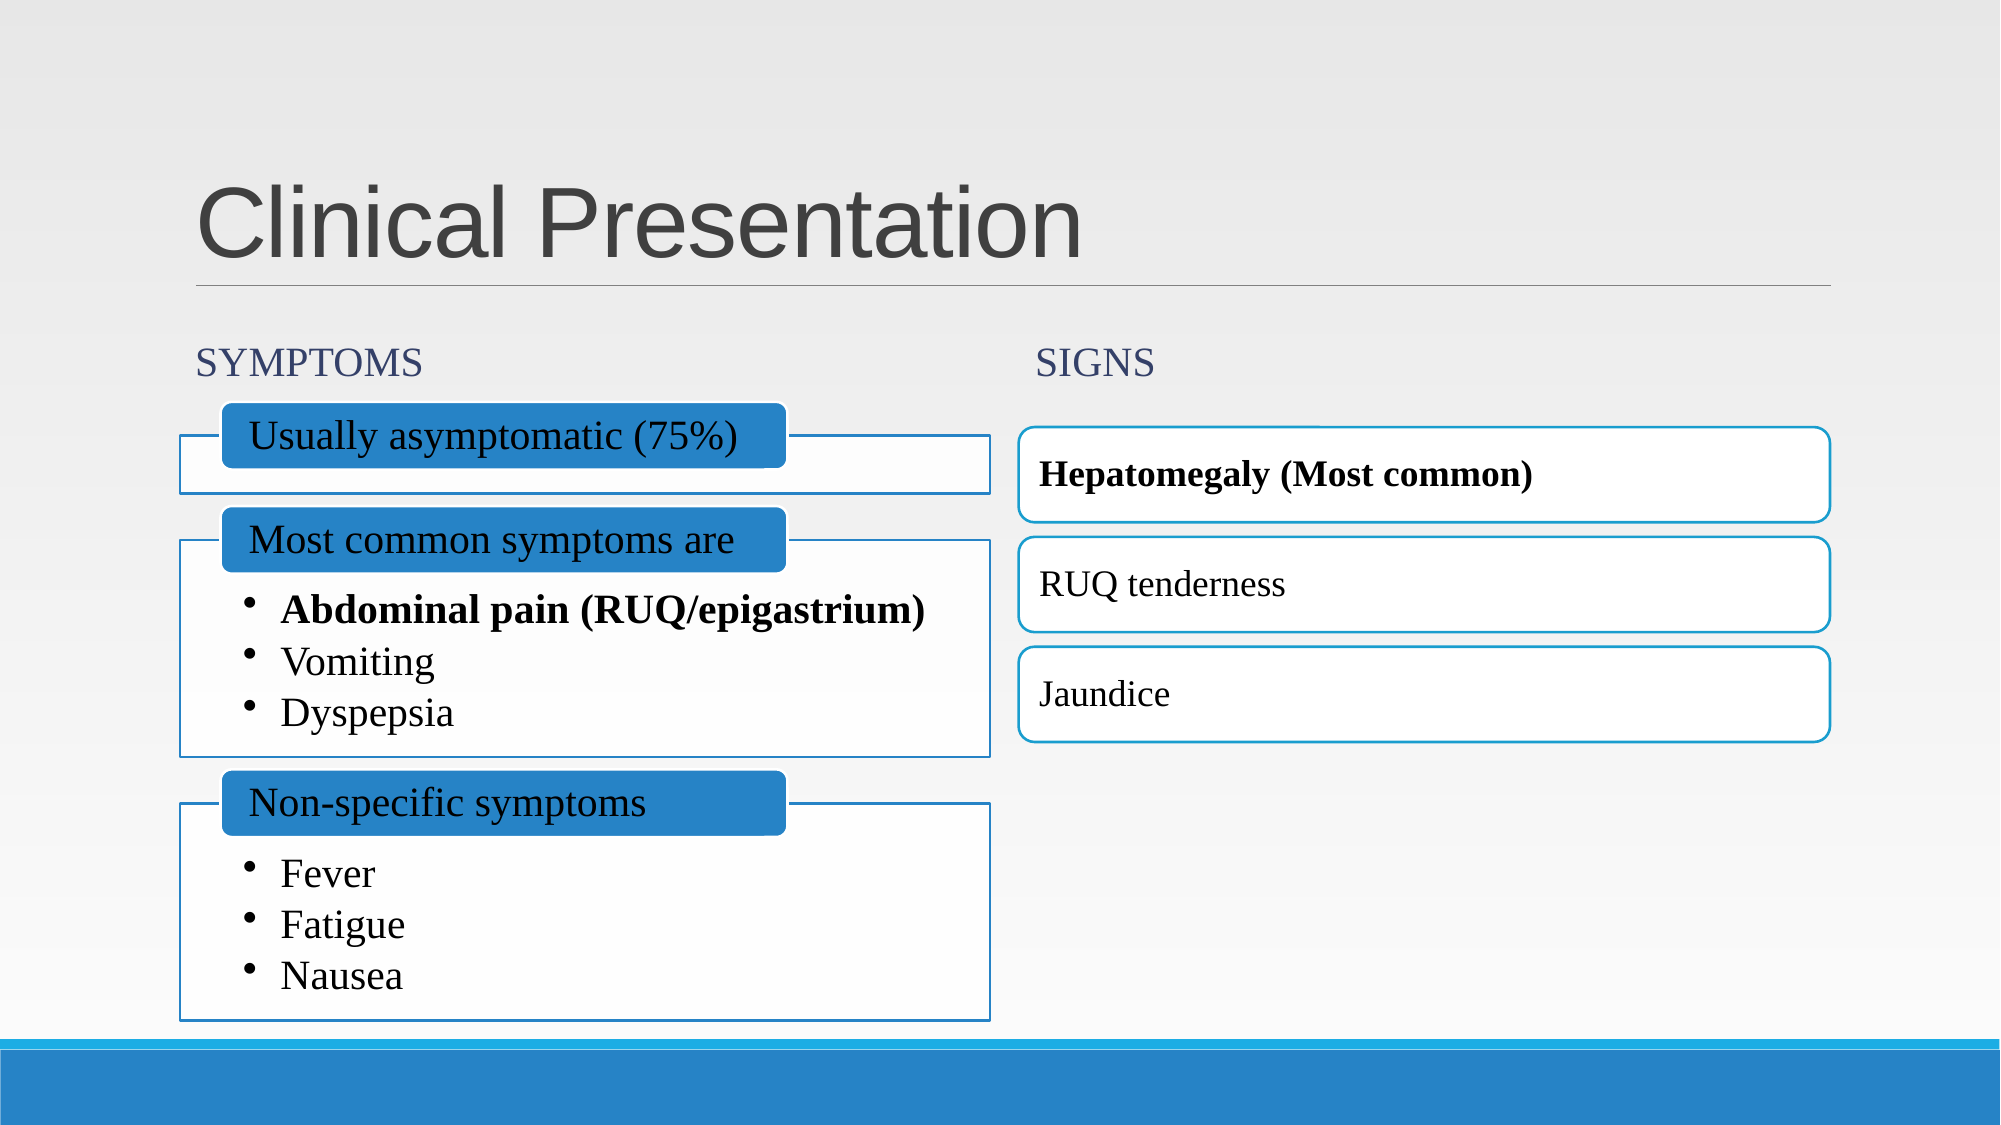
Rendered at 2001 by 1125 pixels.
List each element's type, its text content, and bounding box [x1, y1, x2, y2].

title Clinical Presentation [180, 47, 1830, 285]
list signs [1020, 302, 1830, 421]
list Symptoms [180, 302, 990, 393]
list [1018, 423, 1831, 746]
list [179, 393, 991, 1029]
